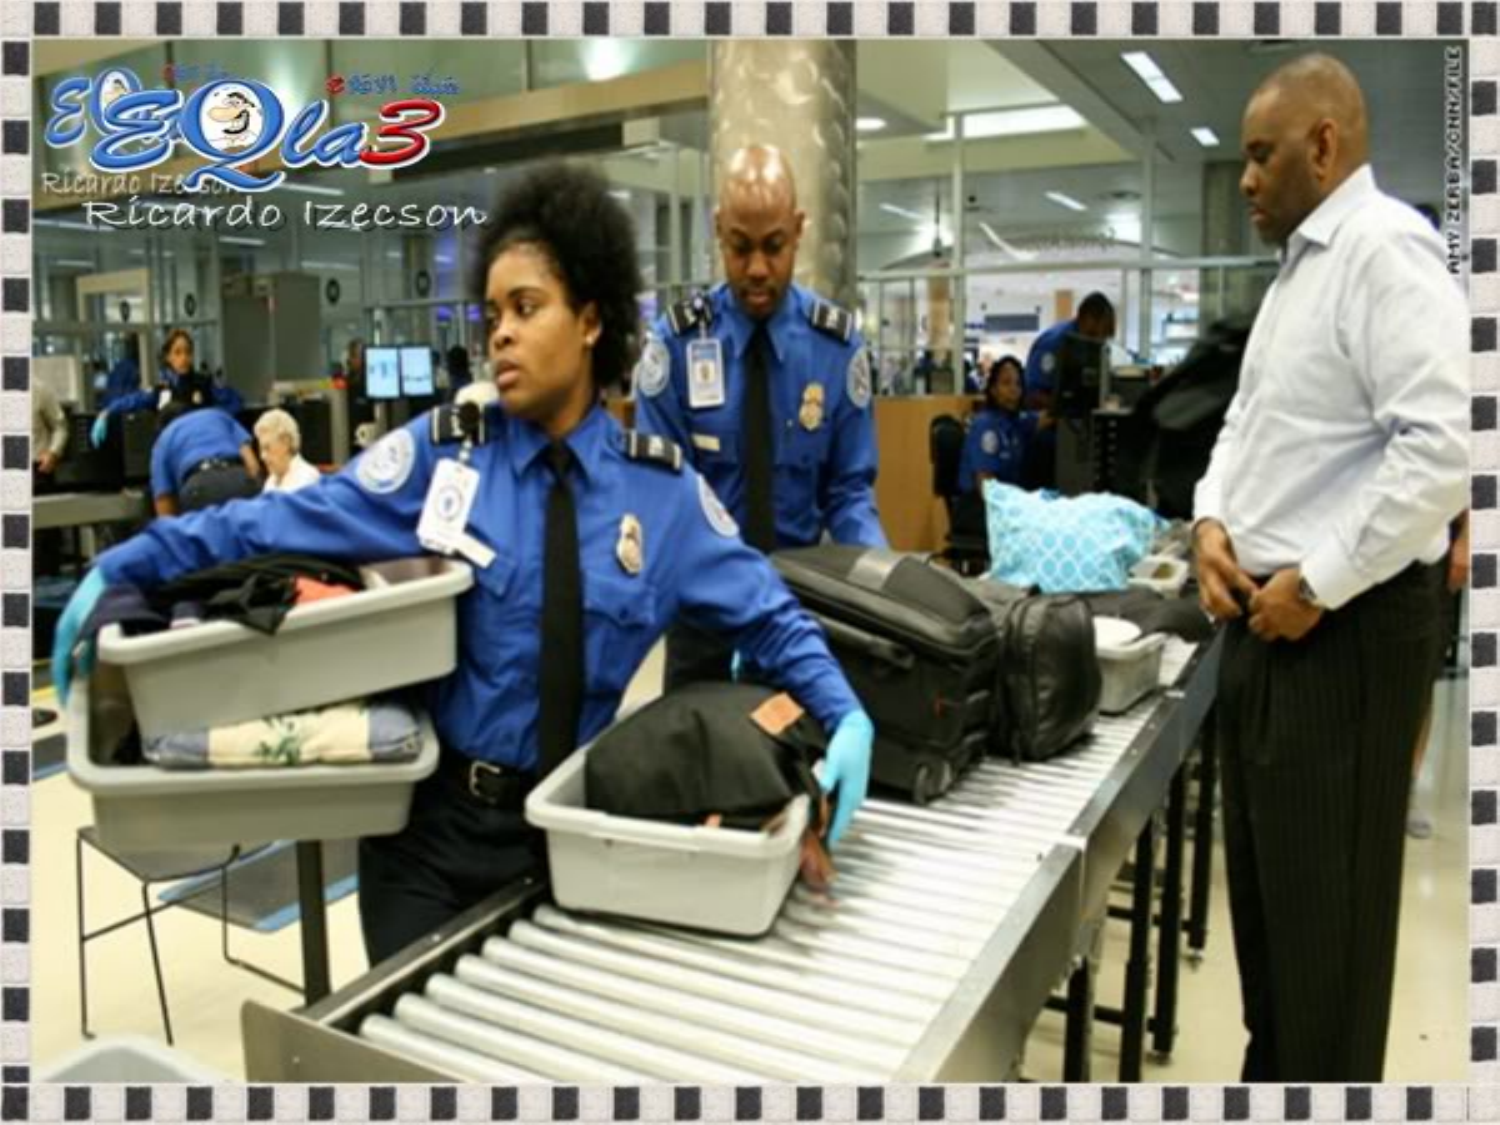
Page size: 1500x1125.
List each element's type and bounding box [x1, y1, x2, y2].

list [0, 0, 1500, 1125]
